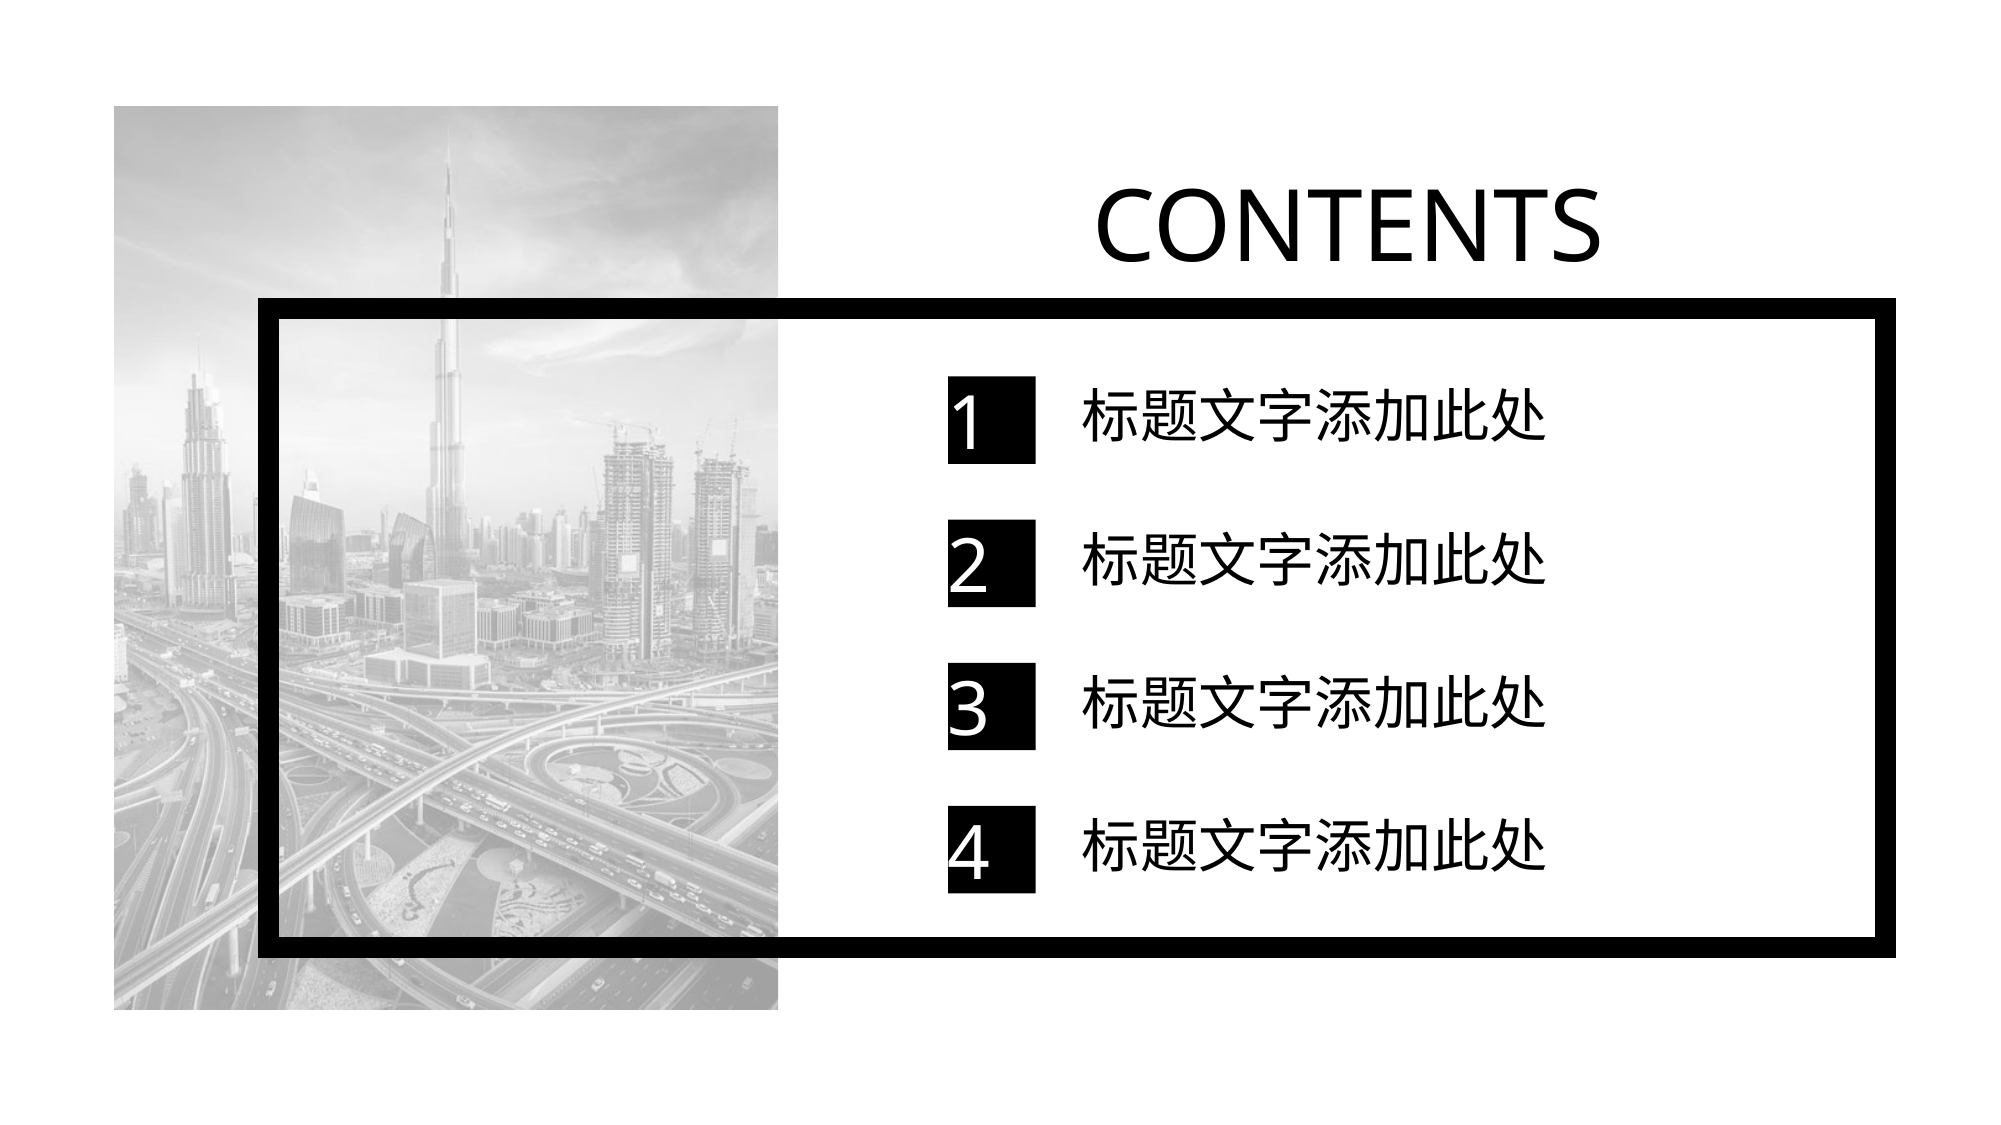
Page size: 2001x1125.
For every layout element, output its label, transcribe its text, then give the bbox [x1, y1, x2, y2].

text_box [932, 510, 1869, 617]
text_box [932, 367, 1869, 474]
text_box CONTENTS [1077, 153, 1879, 289]
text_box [932, 653, 1869, 760]
text_box [779, 308, 1887, 949]
picture [114, 106, 779, 1010]
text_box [932, 796, 1869, 903]
